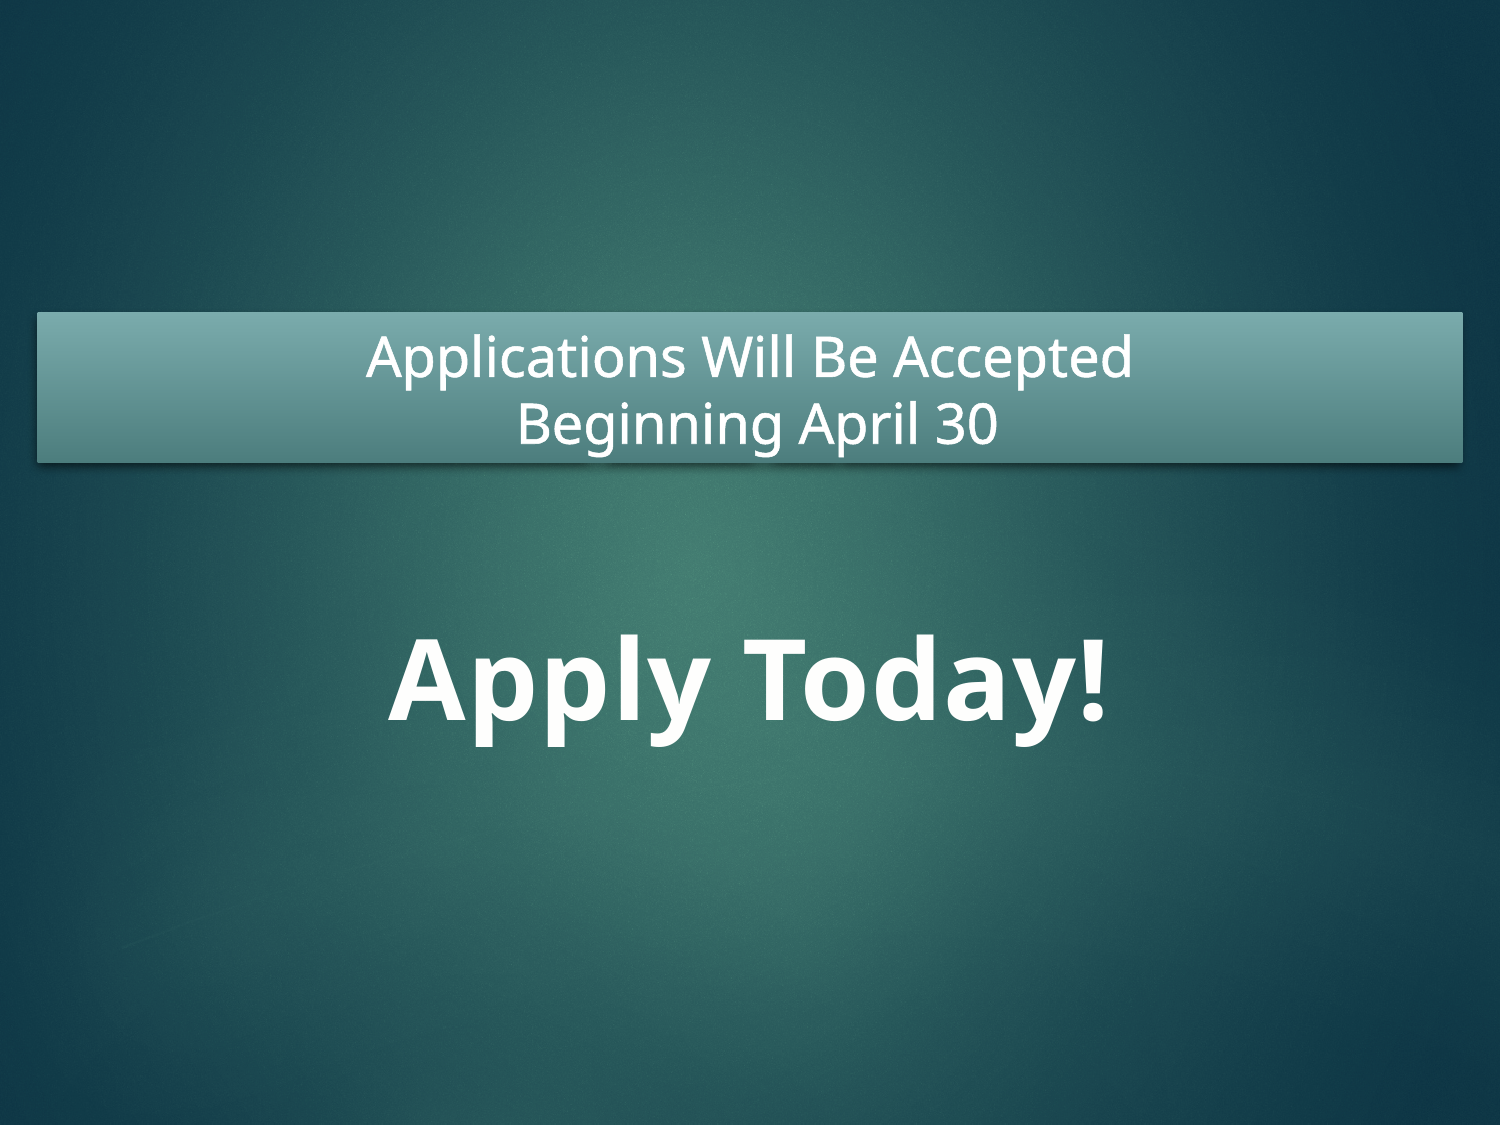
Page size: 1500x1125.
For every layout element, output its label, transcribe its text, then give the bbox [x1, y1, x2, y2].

text_box Apply Today! [373, 599, 1127, 750]
title Applications Will Be Accepted Beginning April 30 [37, 312, 1463, 463]
